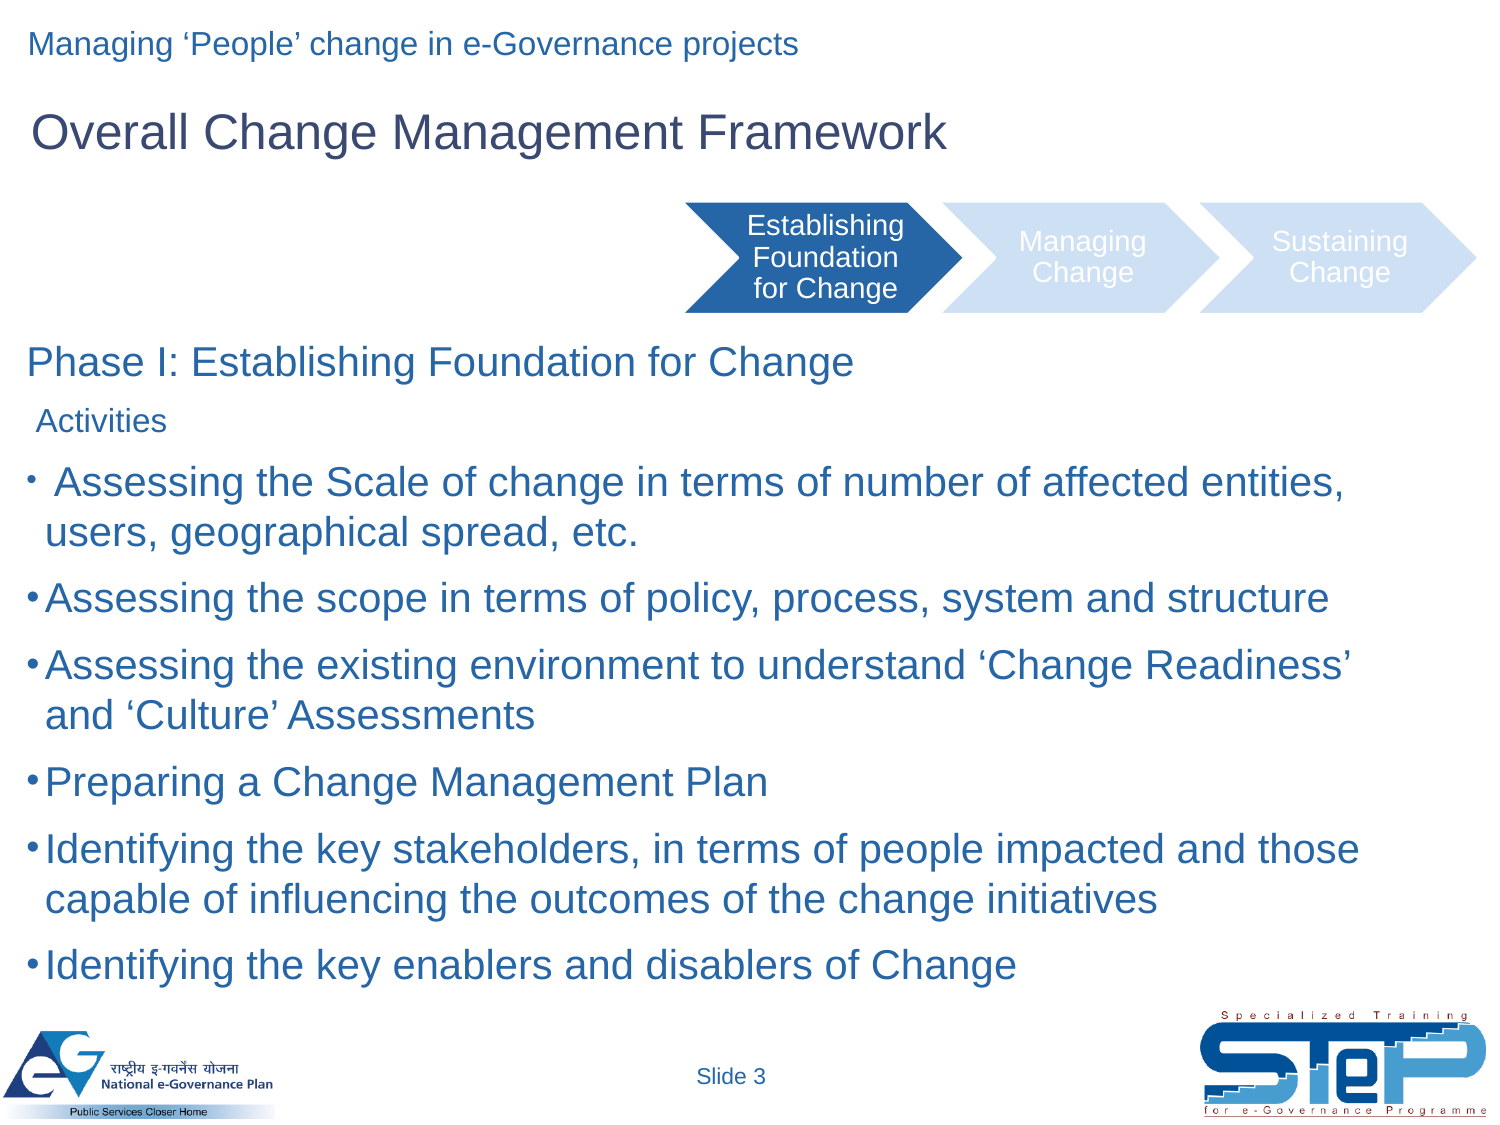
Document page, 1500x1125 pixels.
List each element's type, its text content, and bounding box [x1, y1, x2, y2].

text_box Managing ‘People’ change in e-Governance projects [27, 28, 854, 62]
text_box Phase I: Establishing Foundation for Change Activities Assessing the Scale of change in terms of number of affected entities, users, geographical spread, etc. Assessing the scope in terms of policy, process, system and structure Assessing the existing environment to understand ‘Change Readiness’ and ‘Culture’ Assessments Preparing a Change Management Plan Identifying the key stakeholders, in terms of people impacted and those capable of influencing the outcomes of the change initiatives Identifying the key enablers and disablers of Change [11, 327, 1383, 996]
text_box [679, 116, 1481, 399]
picture [1200, 1011, 1486, 1117]
picture [2, 1031, 275, 1119]
title Overall Change Management Framework [30, 99, 1476, 188]
